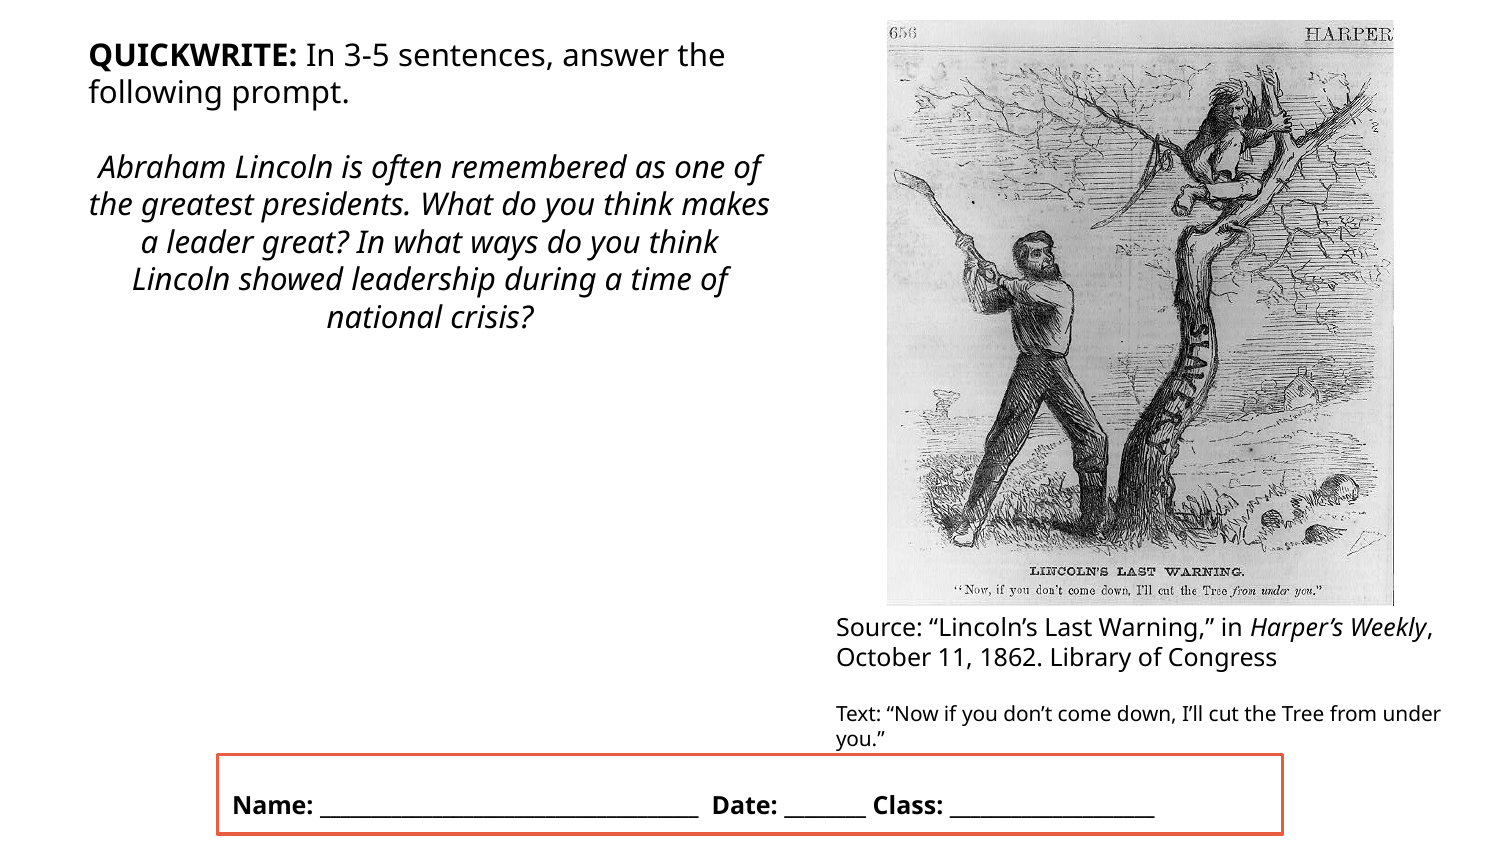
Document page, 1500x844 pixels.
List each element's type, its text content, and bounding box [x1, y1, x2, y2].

list QUICKWRITE: In 3-5 sentences, answer the following prompt. Abraham Lincoln is often remembered as one of the greatest presidents. What do you think makes a leader great? In what ways do you think Lincoln showed leadership during a time of national crisis? [77, 29, 783, 727]
text_box Name: _____________________________________ Date: ________ Class: ____________________ [217, 754, 1283, 834]
text_box Source: “Lincoln’s Last Warning,” in Harper’s Weekly, October 11, 1862. Library of Congress Text: “Now if you don’t come down, I’ll cut the Tree from under you.” [821, 596, 1459, 676]
picture [886, 20, 1394, 607]
